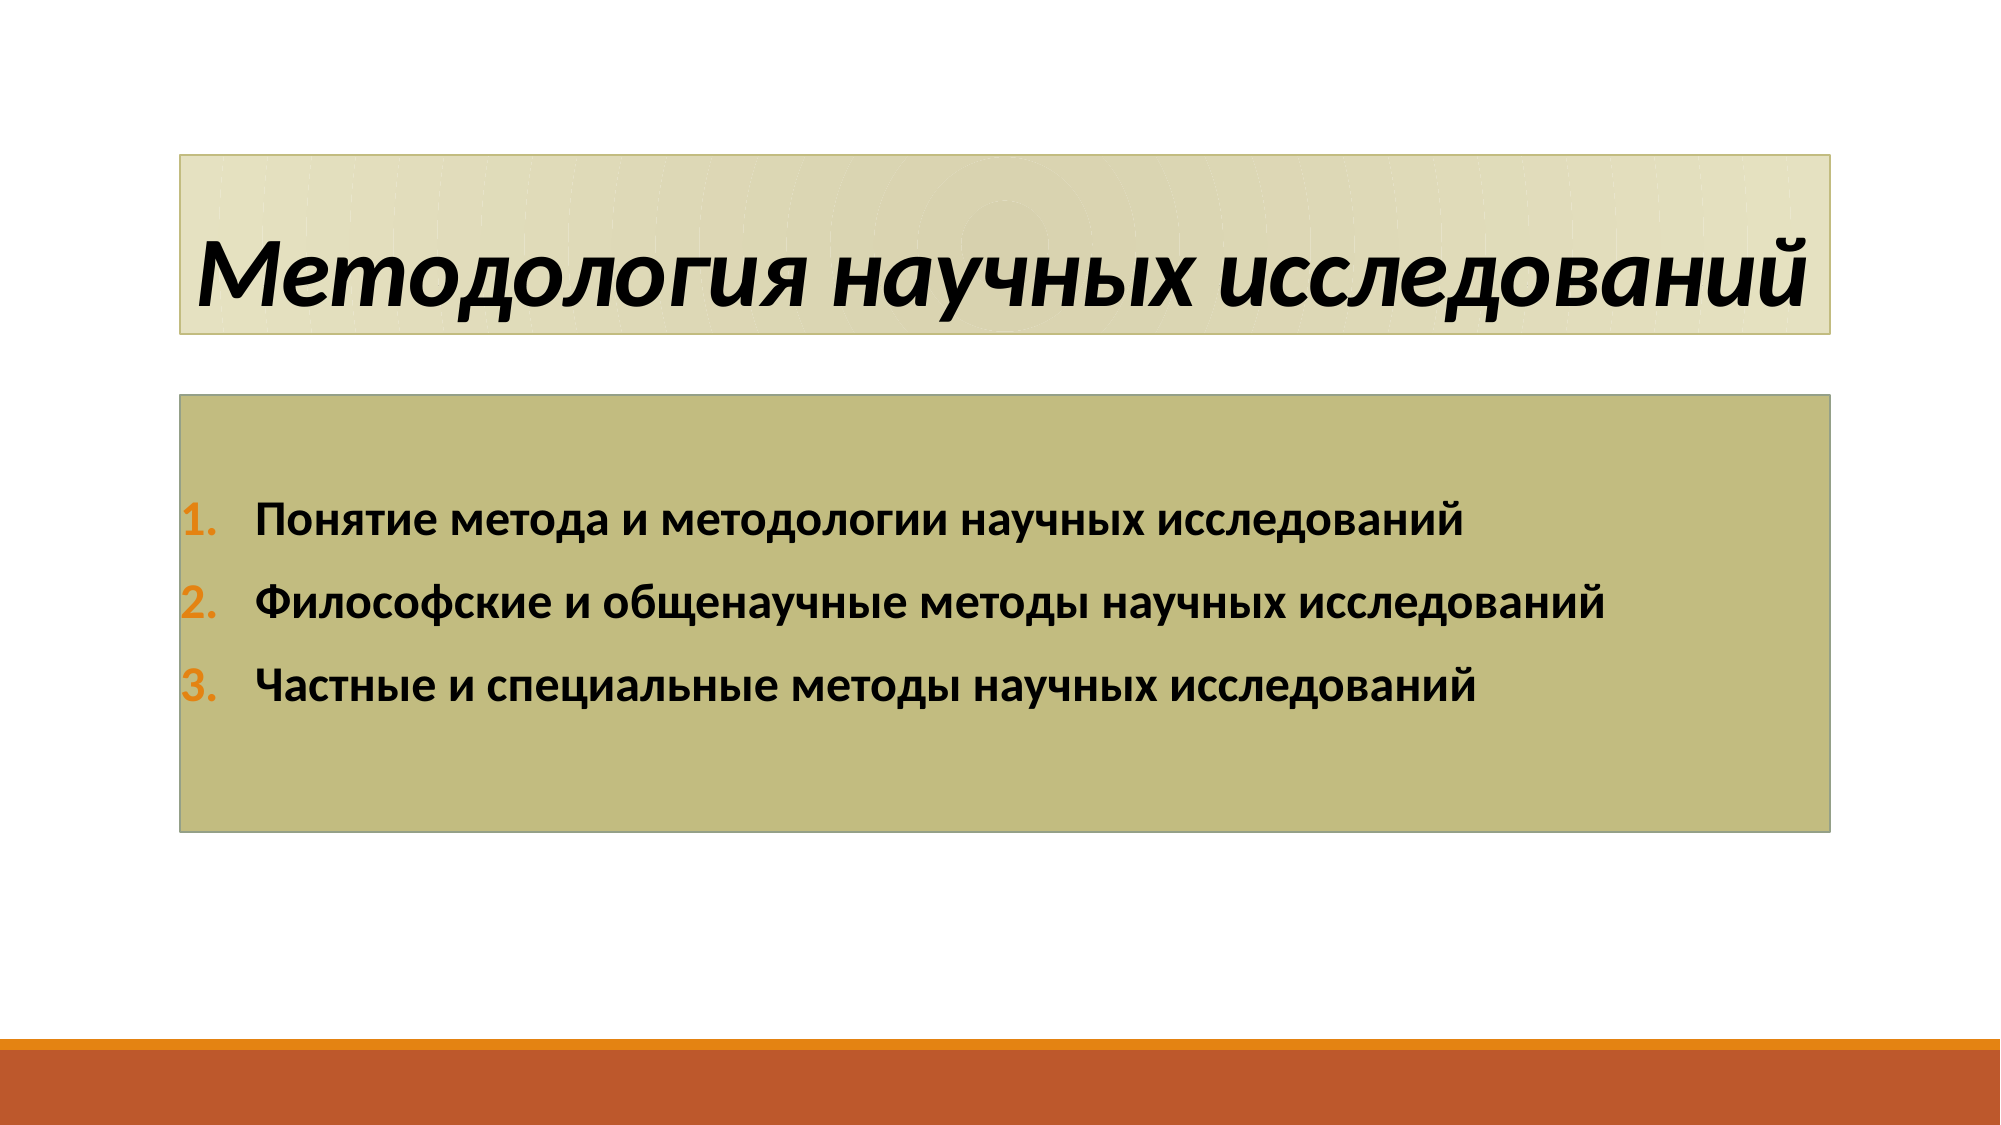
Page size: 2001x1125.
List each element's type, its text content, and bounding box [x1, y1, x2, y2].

title Методология научных исследований [179, 154, 1831, 335]
list Понятие метода и методологии научных исследований Философские и общенаучные методы научных исследований Частные и специальные методы научных исследований [179, 394, 1831, 833]
